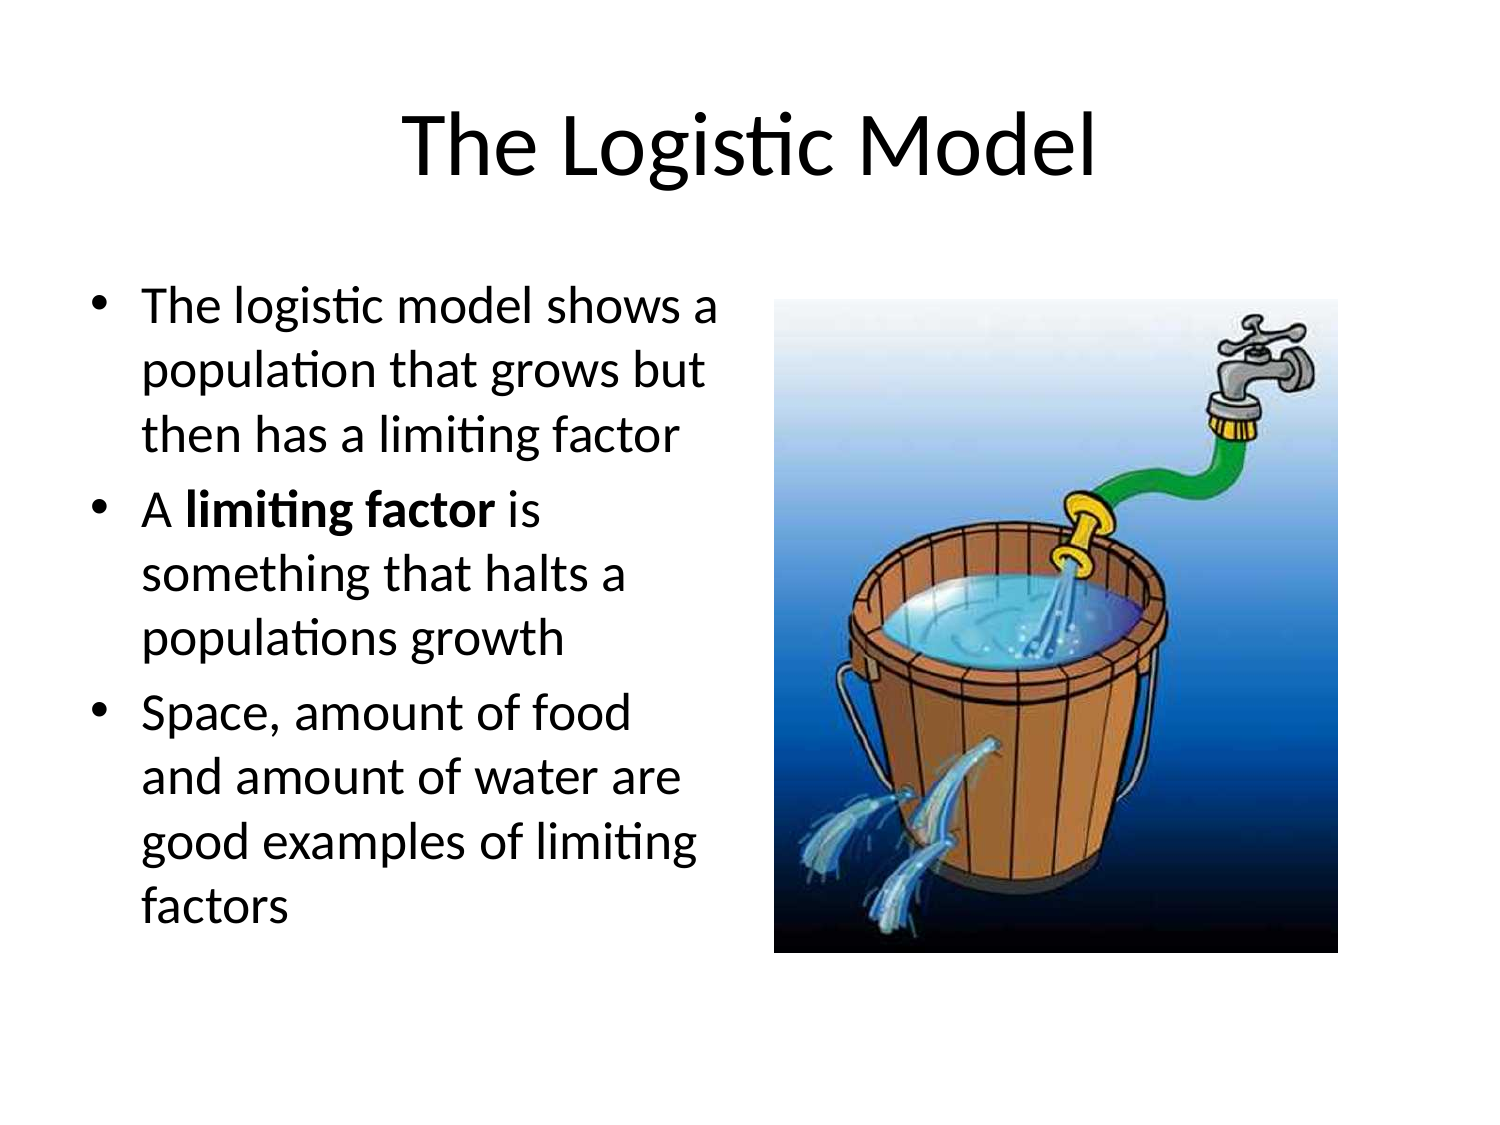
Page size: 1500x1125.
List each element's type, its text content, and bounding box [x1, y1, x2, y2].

picture [774, 299, 1338, 953]
title The Logistic Model [75, 45, 1425, 233]
list The logistic model shows a population that grows but then has a limiting factor A limiting factor is something that halts a populations growth Space, amount of food and amount of water are good examples of limiting factors [75, 262, 738, 1005]
